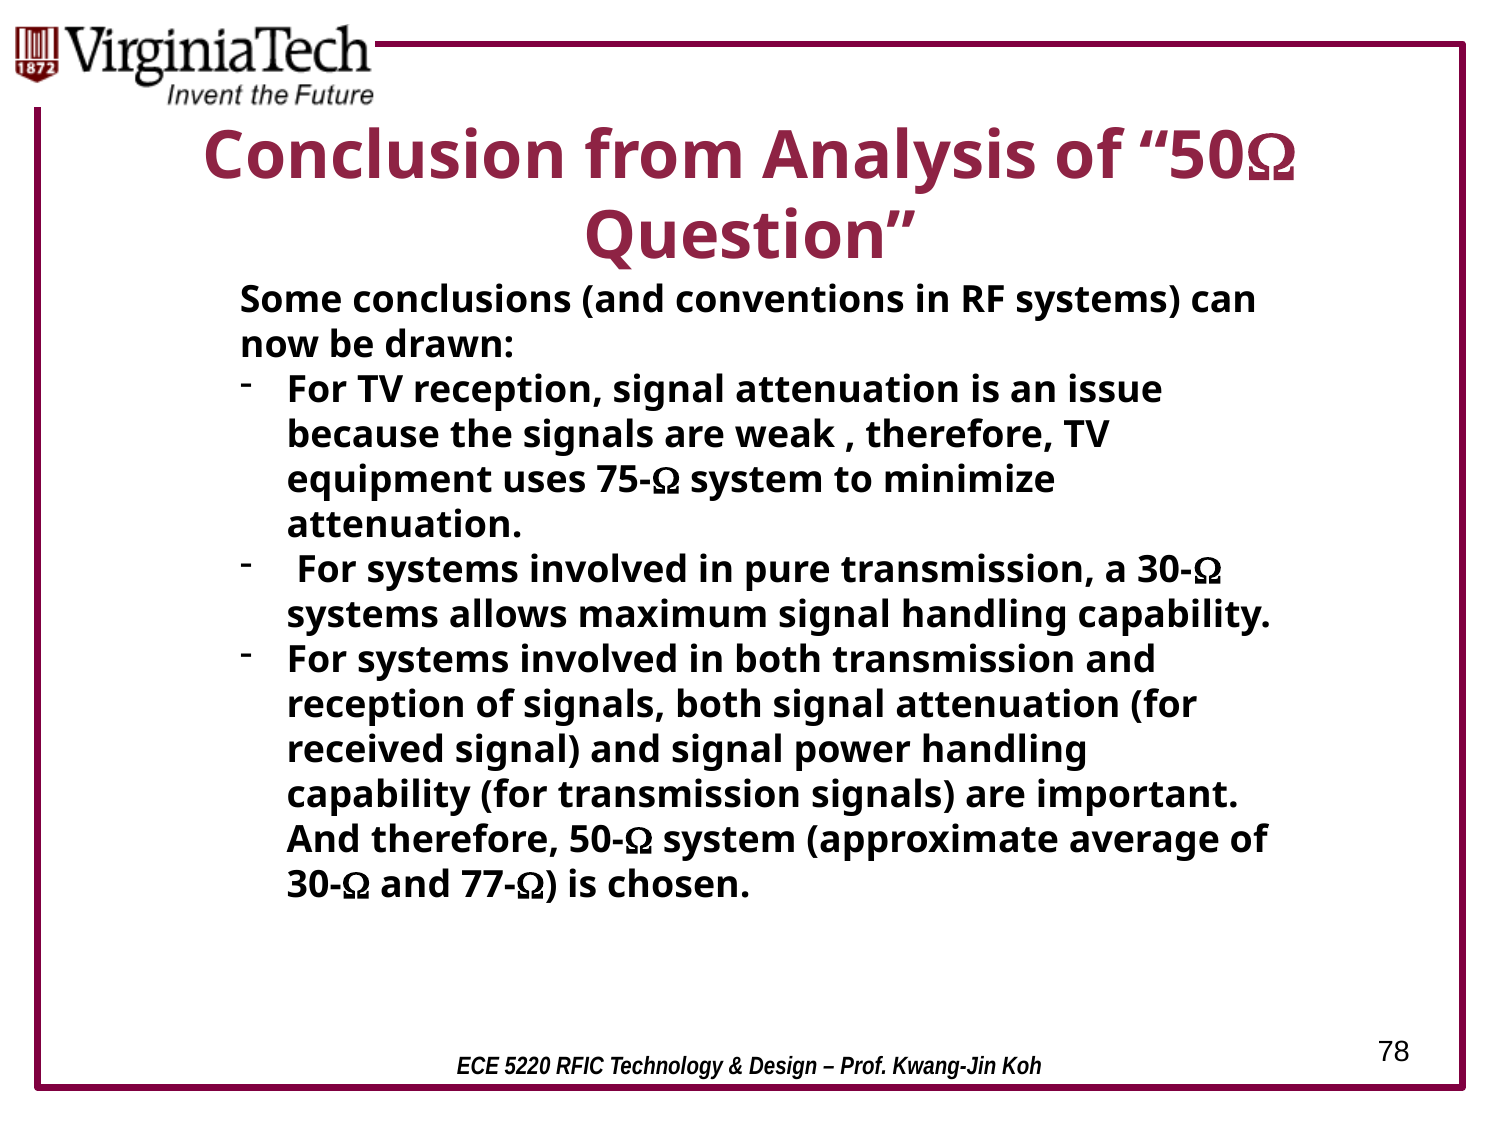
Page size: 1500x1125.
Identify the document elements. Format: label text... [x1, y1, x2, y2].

slide_number 78 [1074, 1024, 1425, 1103]
text_box Some conclusions (and conventions in RF systems) can now be drawn: For TV reception, signal attenuation is an issue because the signals are weak , therefore, TV equipment uses 75-W system to minimize attenuation. For systems involved in pure transmission, a 30-W systems allows maximum signal handling capability. For systems involved in both transmission and reception of signals, both signal attenuation (for received signal) and signal power handling capability (for transmission signals) are important. And therefore, 50-W system (approximate average of 30-W and 77-W) is chosen. [224, 267, 1288, 913]
picture [15, 24, 375, 107]
title Conclusion from Analysis of “50W Question” [75, 104, 1425, 213]
